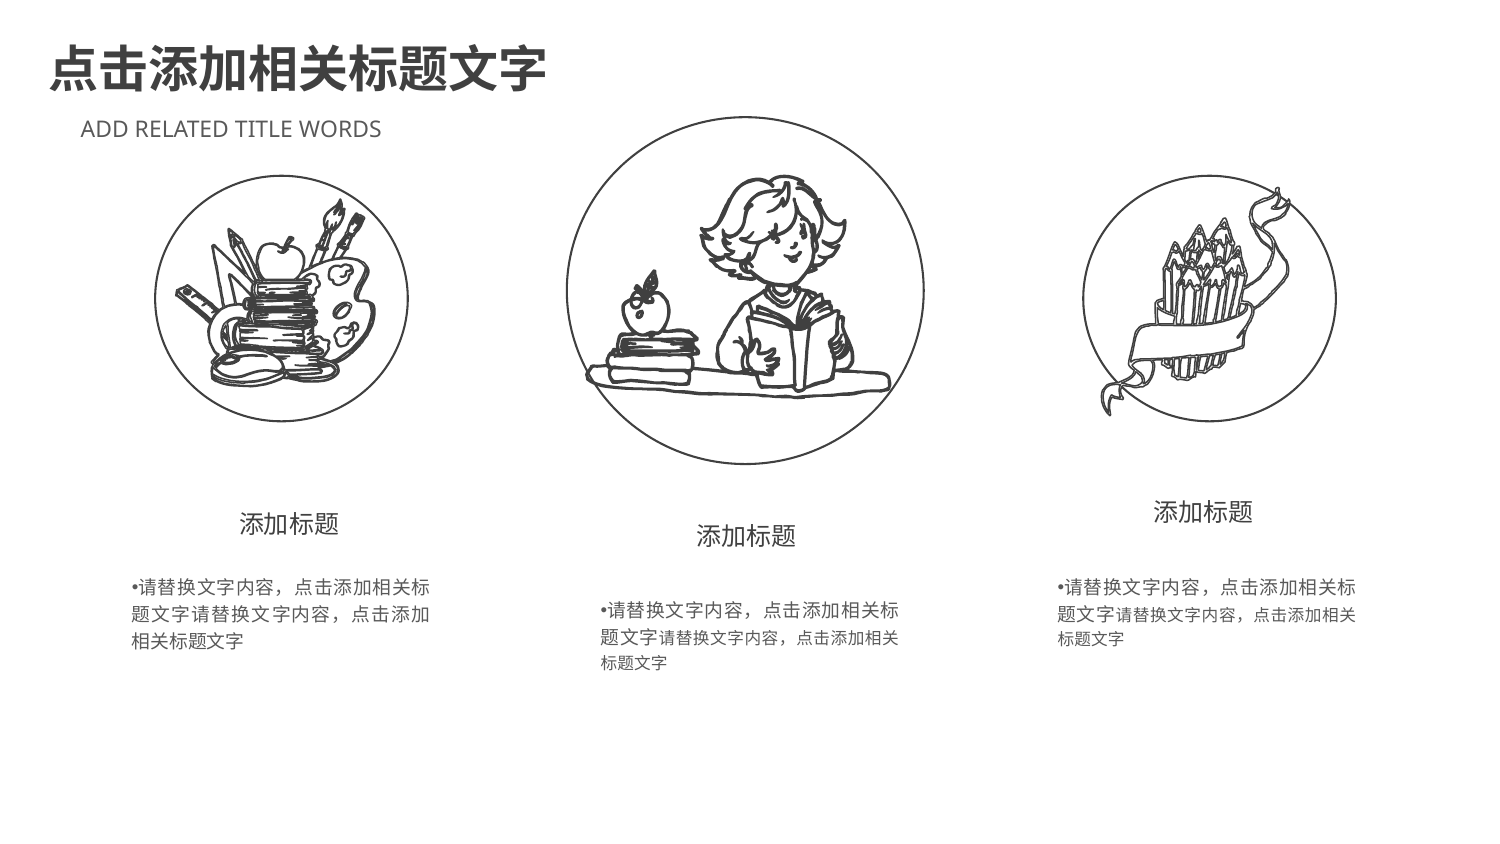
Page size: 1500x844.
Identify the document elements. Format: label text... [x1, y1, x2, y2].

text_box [585, 175, 891, 399]
text_box [614, 117, 877, 173]
text_box [1122, 203, 1336, 422]
text_box [894, 194, 924, 387]
text_box 请替换文字内容，点击添加相关标题文字请替换文字内容，点击添加相关标题文字 [117, 563, 446, 682]
text_box [202, 394, 361, 422]
text_box [380, 221, 408, 376]
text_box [175, 198, 376, 387]
text_box 添加标题 [1069, 488, 1338, 535]
text_box 添加标题 [612, 512, 881, 558]
text_box [1101, 187, 1290, 416]
text_box [1253, 194, 1287, 227]
text_box 请替换文字内容，点击添加相关标题文字请替换文字内容，点击添加相关标题文字 [1042, 563, 1371, 699]
text_box [612, 407, 878, 465]
text_box 请替换文字内容，点击添加相关标题文字请替换文字内容，点击添加相关标题文字 [585, 587, 914, 722]
text_box 添加标题 [155, 500, 424, 547]
text_box [1083, 175, 1274, 382]
text_box [566, 225, 580, 356]
text_box [210, 175, 353, 197]
text_box [155, 240, 170, 357]
